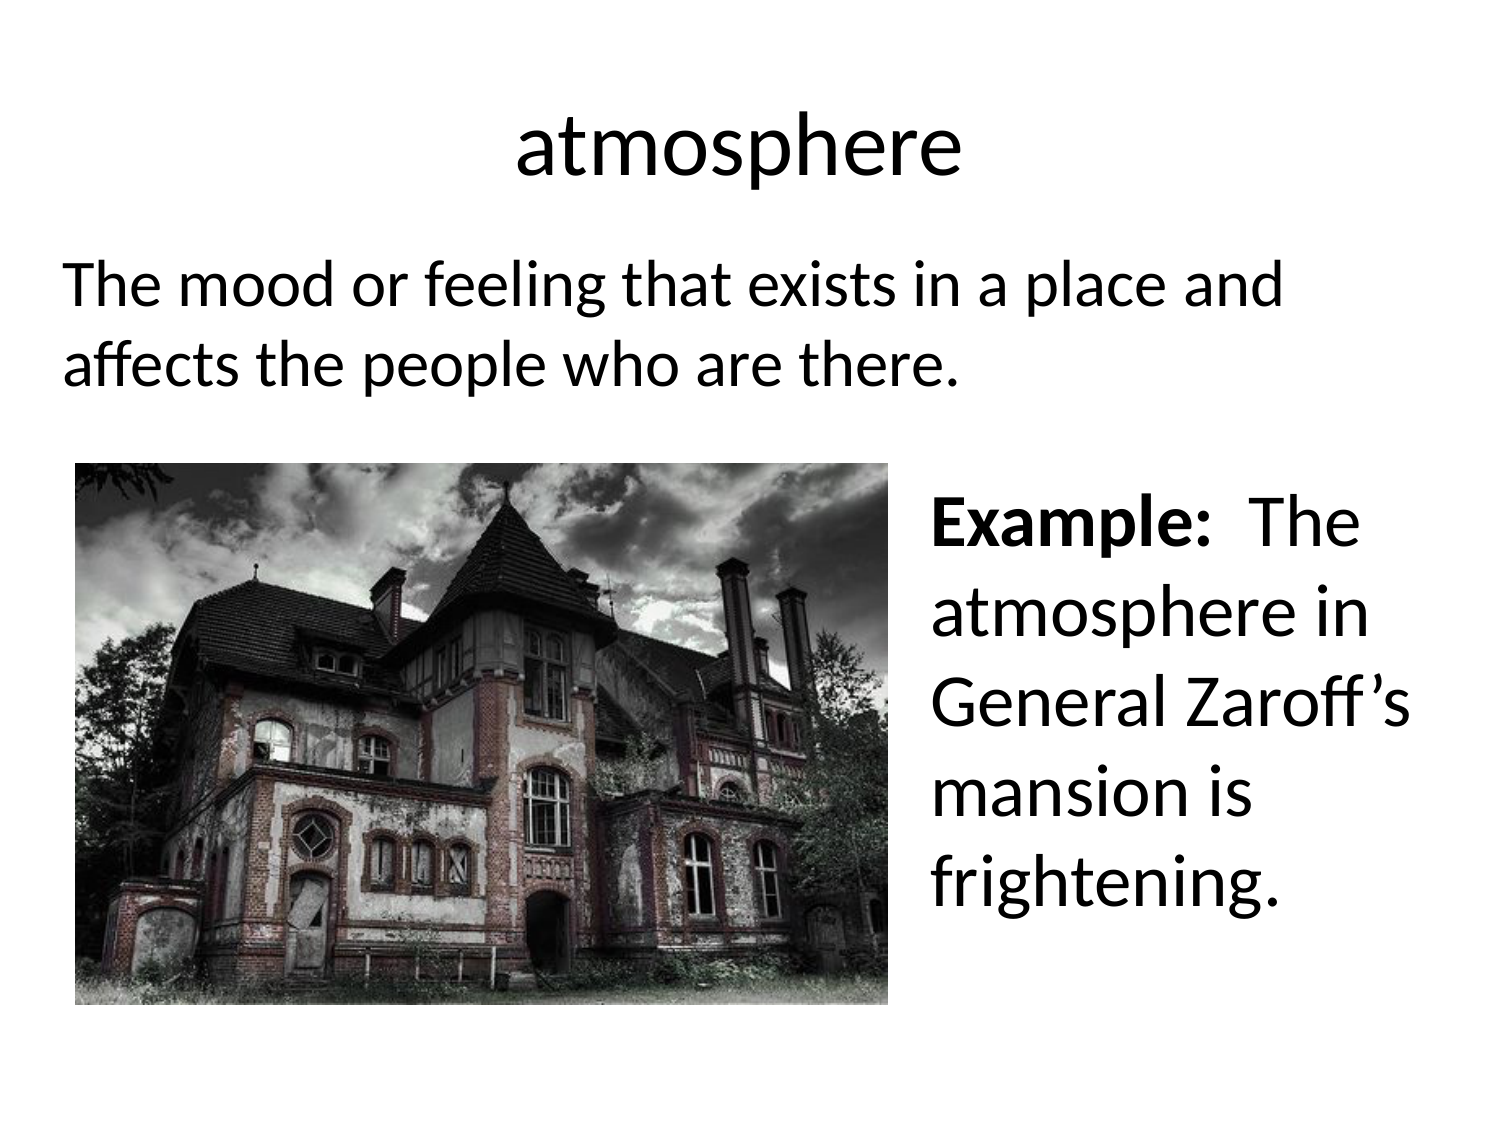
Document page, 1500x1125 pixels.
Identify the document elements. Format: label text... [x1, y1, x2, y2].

list The mood or feeling that exists in a place and affects the people who are there. [47, 232, 1425, 1005]
picture [74, 463, 888, 1006]
text_box Example: The atmosphere in General Zaroff’s mansion is frightening. [915, 463, 1475, 929]
title atmosphere [75, 45, 1425, 232]
